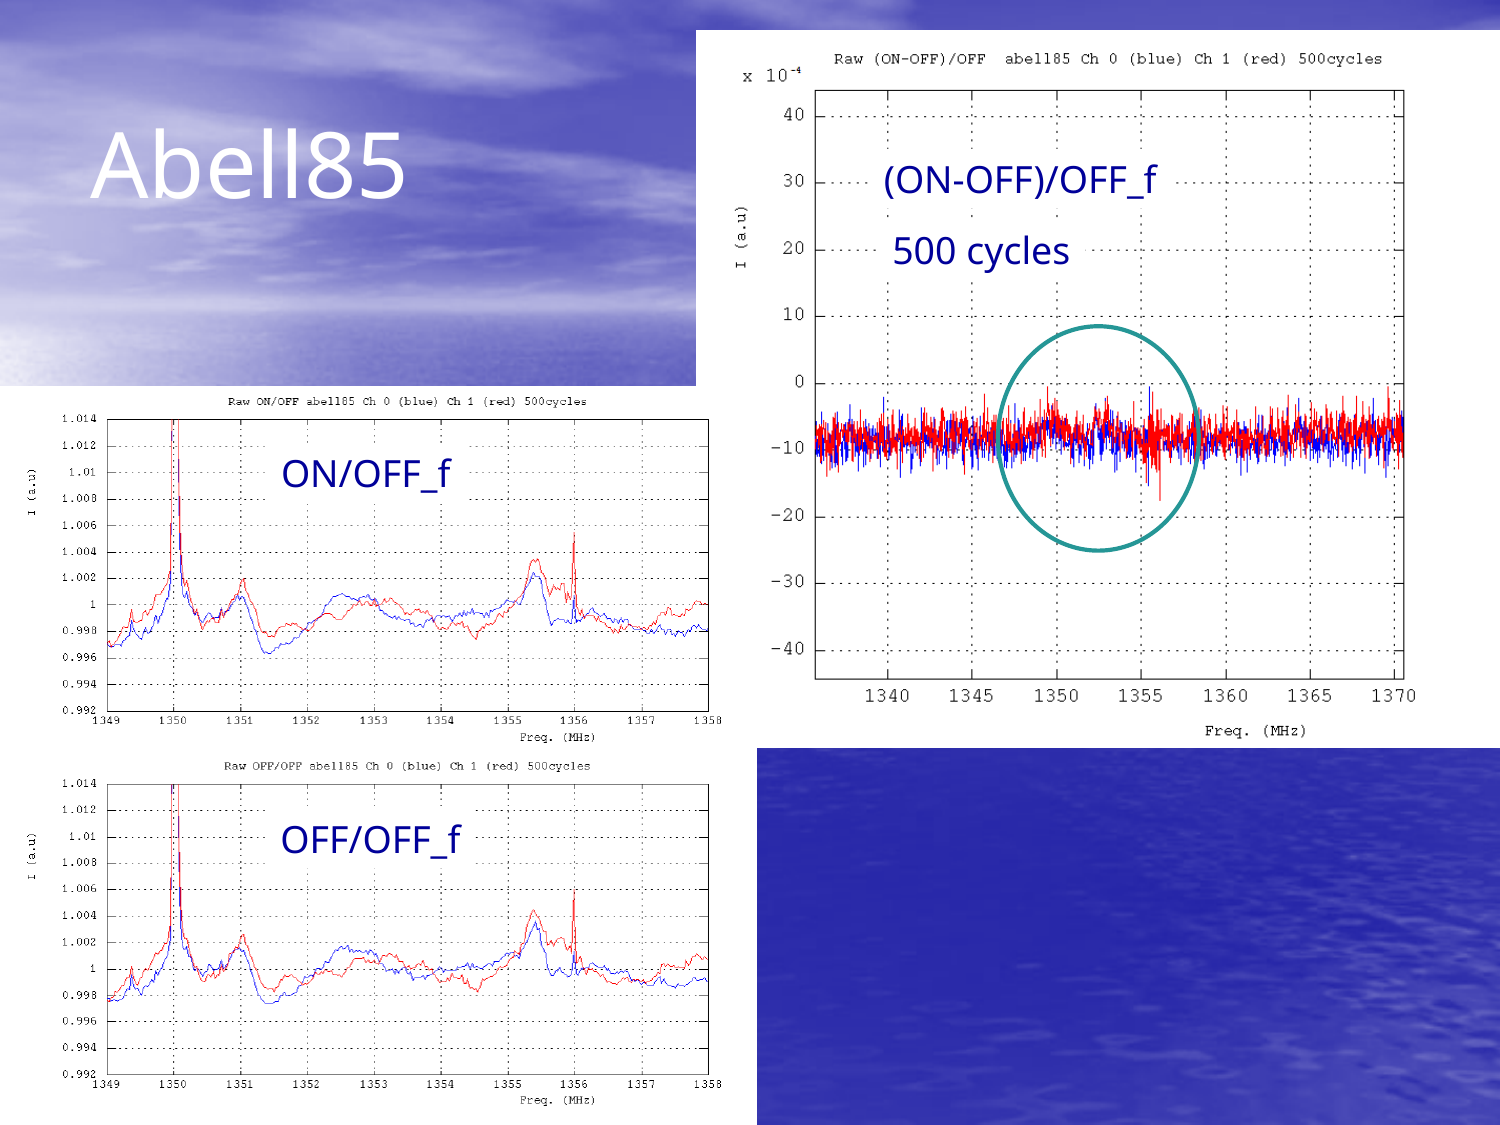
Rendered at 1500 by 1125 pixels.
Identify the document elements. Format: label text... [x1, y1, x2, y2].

picture [0, 30, 1500, 1125]
title Abell85 [74, 47, 691, 276]
